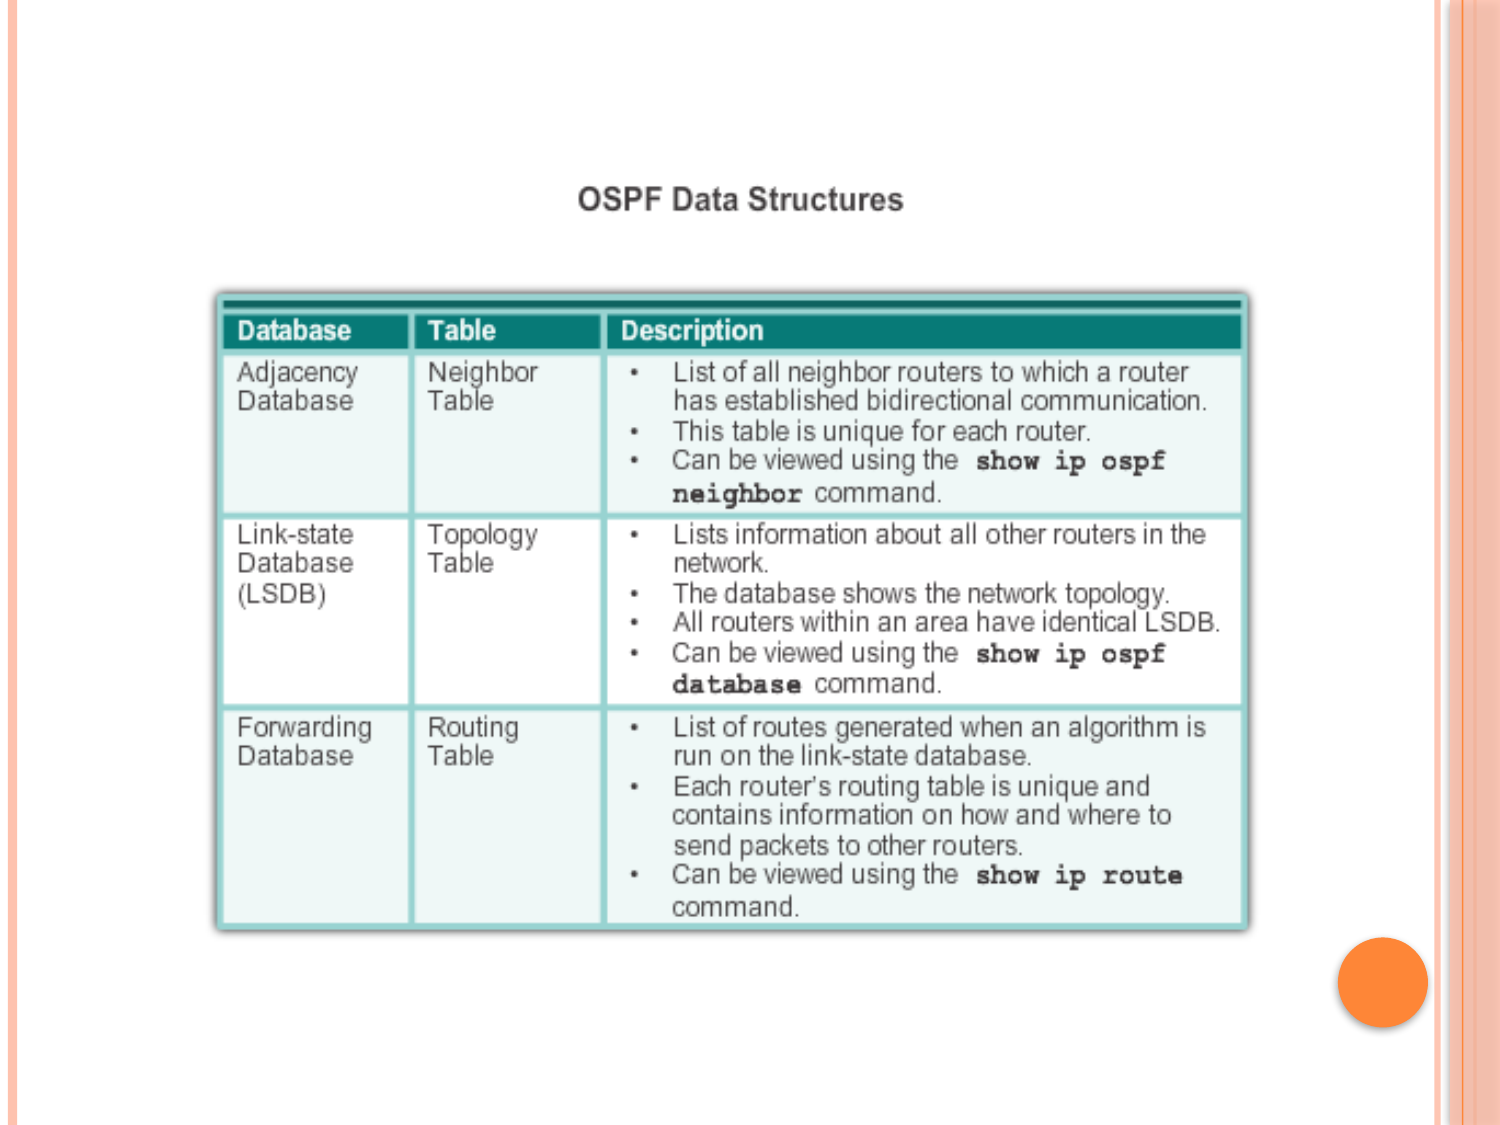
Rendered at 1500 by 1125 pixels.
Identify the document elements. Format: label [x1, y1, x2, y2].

picture [174, 174, 1262, 975]
